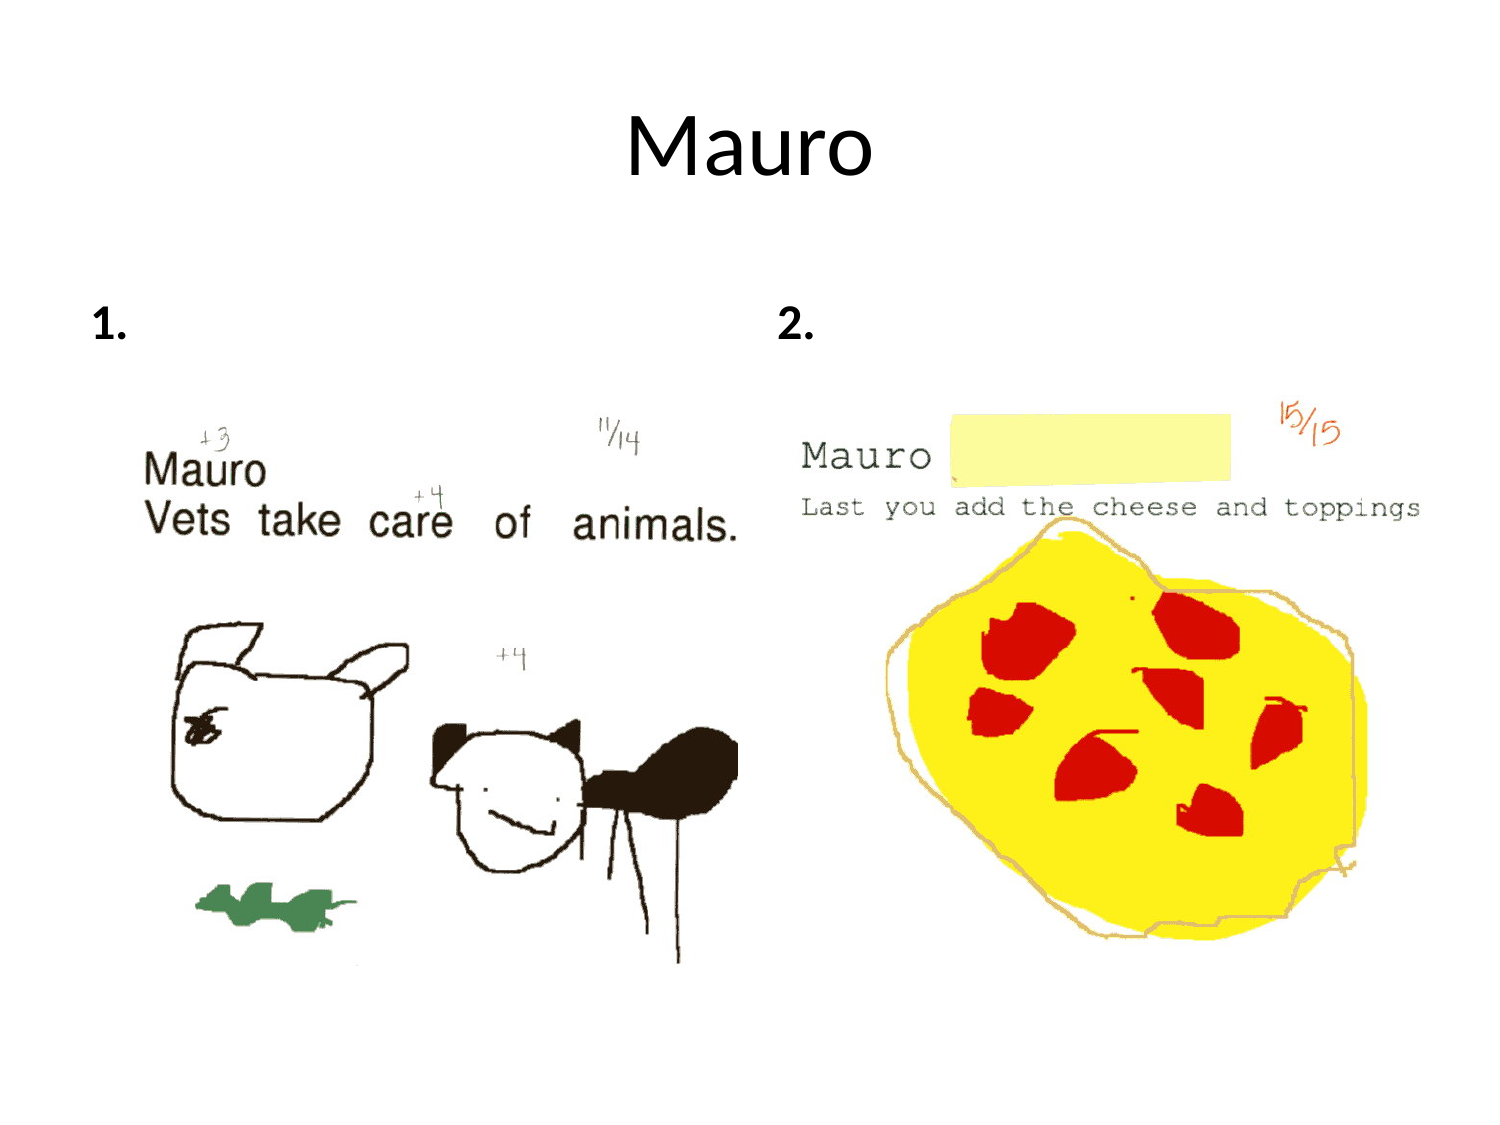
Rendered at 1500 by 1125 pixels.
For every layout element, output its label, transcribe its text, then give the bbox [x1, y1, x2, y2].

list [74, 395, 738, 966]
title Mauro [75, 45, 1425, 233]
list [761, 395, 1426, 967]
list 1. [75, 251, 738, 357]
list 2. [761, 251, 1425, 357]
